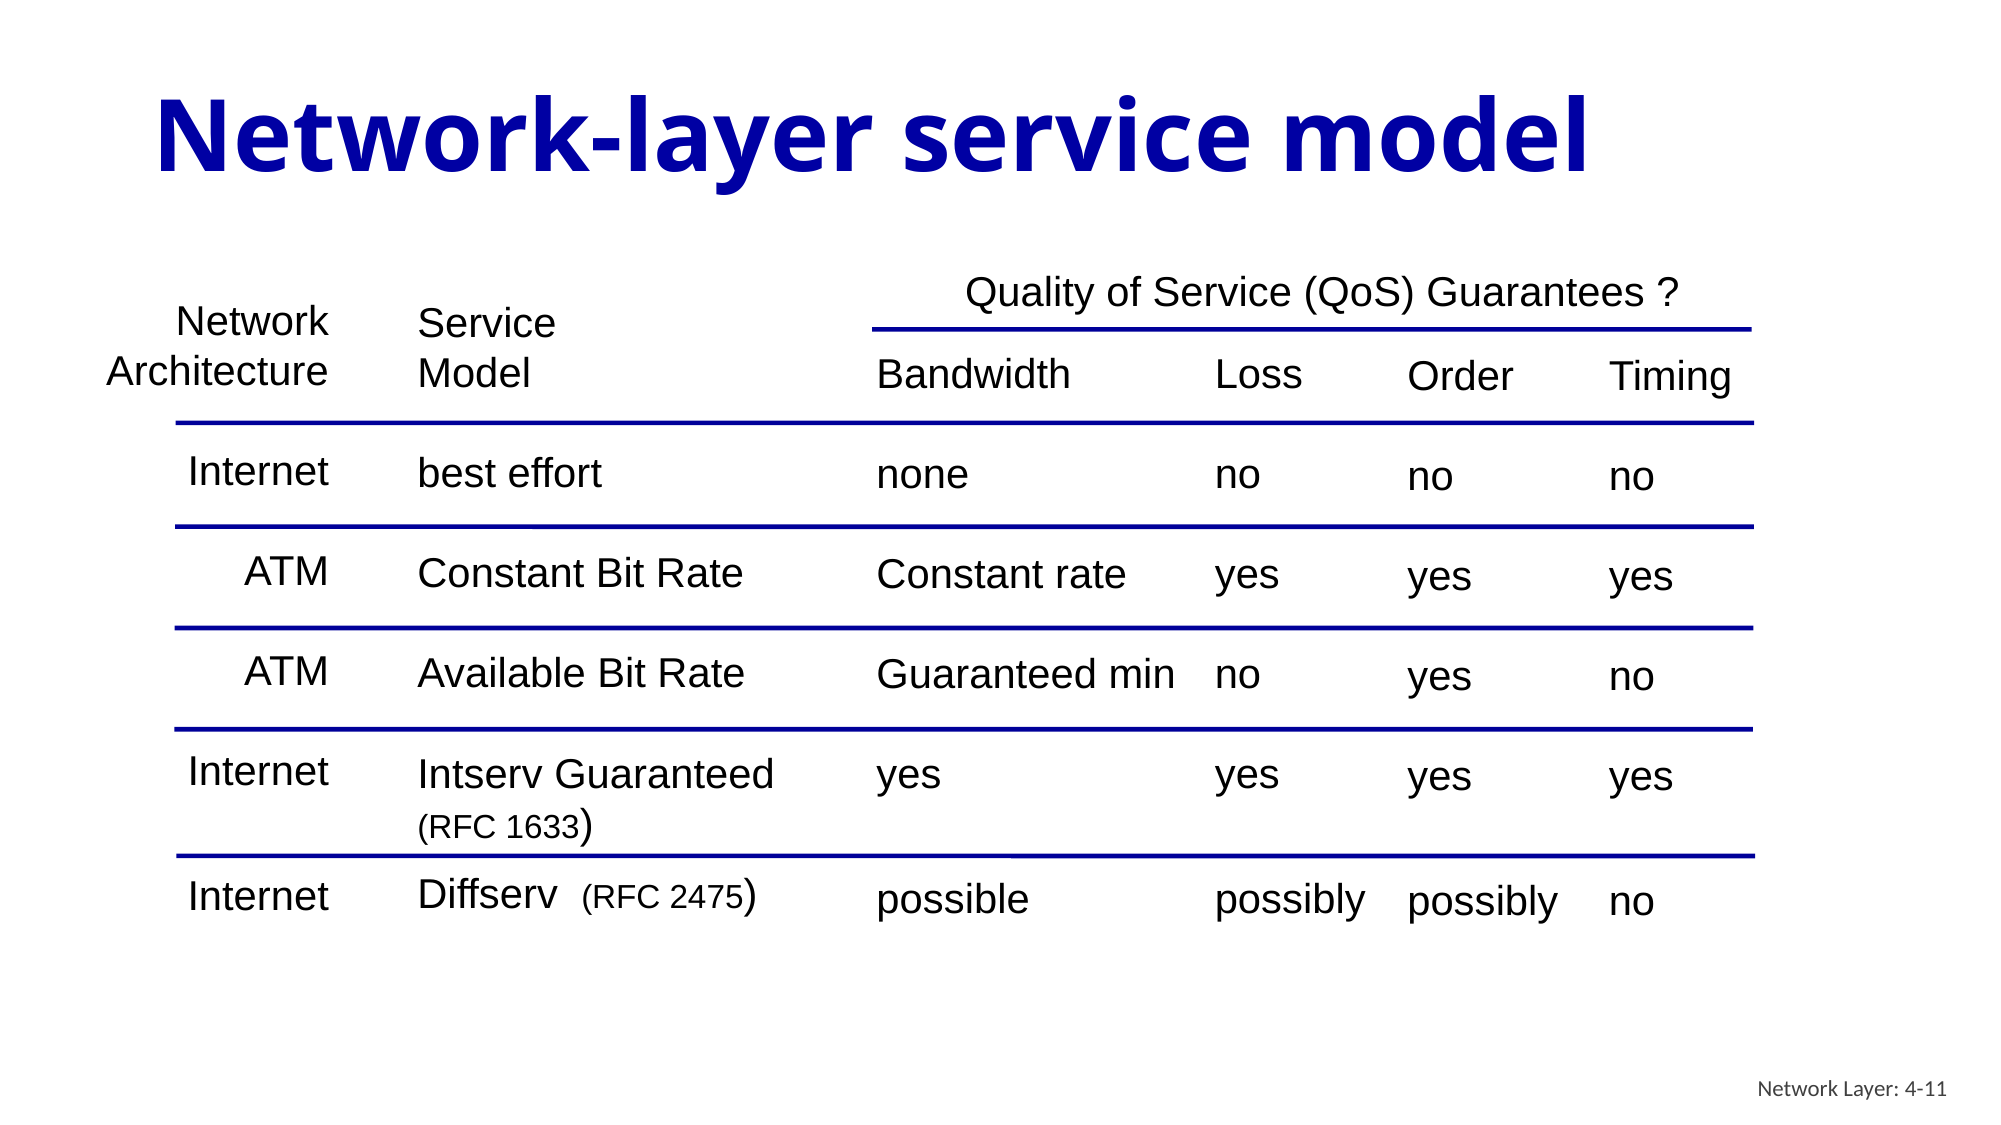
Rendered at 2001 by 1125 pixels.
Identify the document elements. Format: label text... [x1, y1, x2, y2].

text_box Order no yes yes yes possibly [1392, 730, 1574, 855]
text_box Timing no yes no yes no [1594, 628, 1748, 729]
text_box Service Model best effort Constant Bit Rate Available Bit Rate Intserv Guaranteed (RFC 1633) Diffserv (RFC 2475) [402, 423, 837, 526]
text_box Timing no yes no yes no [1594, 730, 1748, 855]
text_box Quality of Service (QoS) Guarantees ? [950, 257, 1695, 322]
text_box Service Model best effort Constant Bit Rate Available Bit Rate Intserv Guaranteed (RFC 1633) Diffserv (RFC 2475) [402, 856, 837, 925]
text_box Network Architecture Internet ATM ATM Internet Internet [91, 286, 344, 927]
text_box Timing no yes no yes no [1594, 341, 1748, 422]
text_box Bandwidth none Constant rate Guaranteed min yes possible [861, 423, 1200, 526]
text_box Service Model best effort Constant Bit Rate Available Bit Rate Intserv Guaranteed (RFC 1633) Diffserv (RFC 2475) [402, 730, 837, 855]
text_box Loss no yes no yes possibly [1200, 628, 1381, 729]
text_box Order no yes yes yes possibly [1392, 856, 1574, 932]
slide_number Network Layer: 4-11 [1512, 1056, 1963, 1117]
text_box Loss no yes no yes possibly [1200, 527, 1381, 627]
text_box Loss no yes no yes possibly [1200, 856, 1381, 930]
text_box Timing no yes no yes no [1594, 856, 1748, 932]
text_box Loss no yes no yes possibly [1200, 730, 1381, 855]
text_box Order no yes yes yes possibly [1392, 341, 1574, 422]
text_box Loss no yes no yes possibly [1200, 339, 1381, 422]
title Network-layer service model [137, 65, 1863, 213]
text_box Bandwidth none Constant rate Guaranteed min yes possible [861, 730, 1200, 855]
text_box Loss no yes no yes possibly [1200, 423, 1381, 526]
text_box Bandwidth none Constant rate Guaranteed min yes possible [861, 339, 1200, 422]
text_box Bandwidth none Constant rate Guaranteed min yes possible [861, 856, 1200, 930]
text_box Service Model best effort Constant Bit Rate Available Bit Rate Intserv Guaranteed (RFC 1633) Diffserv (RFC 2475) [402, 288, 837, 422]
text_box Service Model best effort Constant Bit Rate Available Bit Rate Intserv Guaranteed (RFC 1633) Diffserv (RFC 2475) [402, 527, 837, 627]
text_box Bandwidth none Constant rate Guaranteed min yes possible [861, 527, 1200, 627]
text_box Order no yes yes yes possibly [1392, 527, 1574, 627]
text_box Service Model best effort Constant Bit Rate Available Bit Rate Intserv Guaranteed (RFC 1633) Diffserv (RFC 2475) [402, 628, 837, 729]
text_box Timing no yes no yes no [1594, 423, 1748, 526]
text_box Order no yes yes yes possibly [1392, 628, 1574, 729]
text_box Bandwidth none Constant rate Guaranteed min yes possible [861, 628, 1200, 729]
text_box Timing no yes no yes no [1594, 527, 1748, 627]
text_box Order no yes yes yes possibly [1392, 423, 1574, 526]
